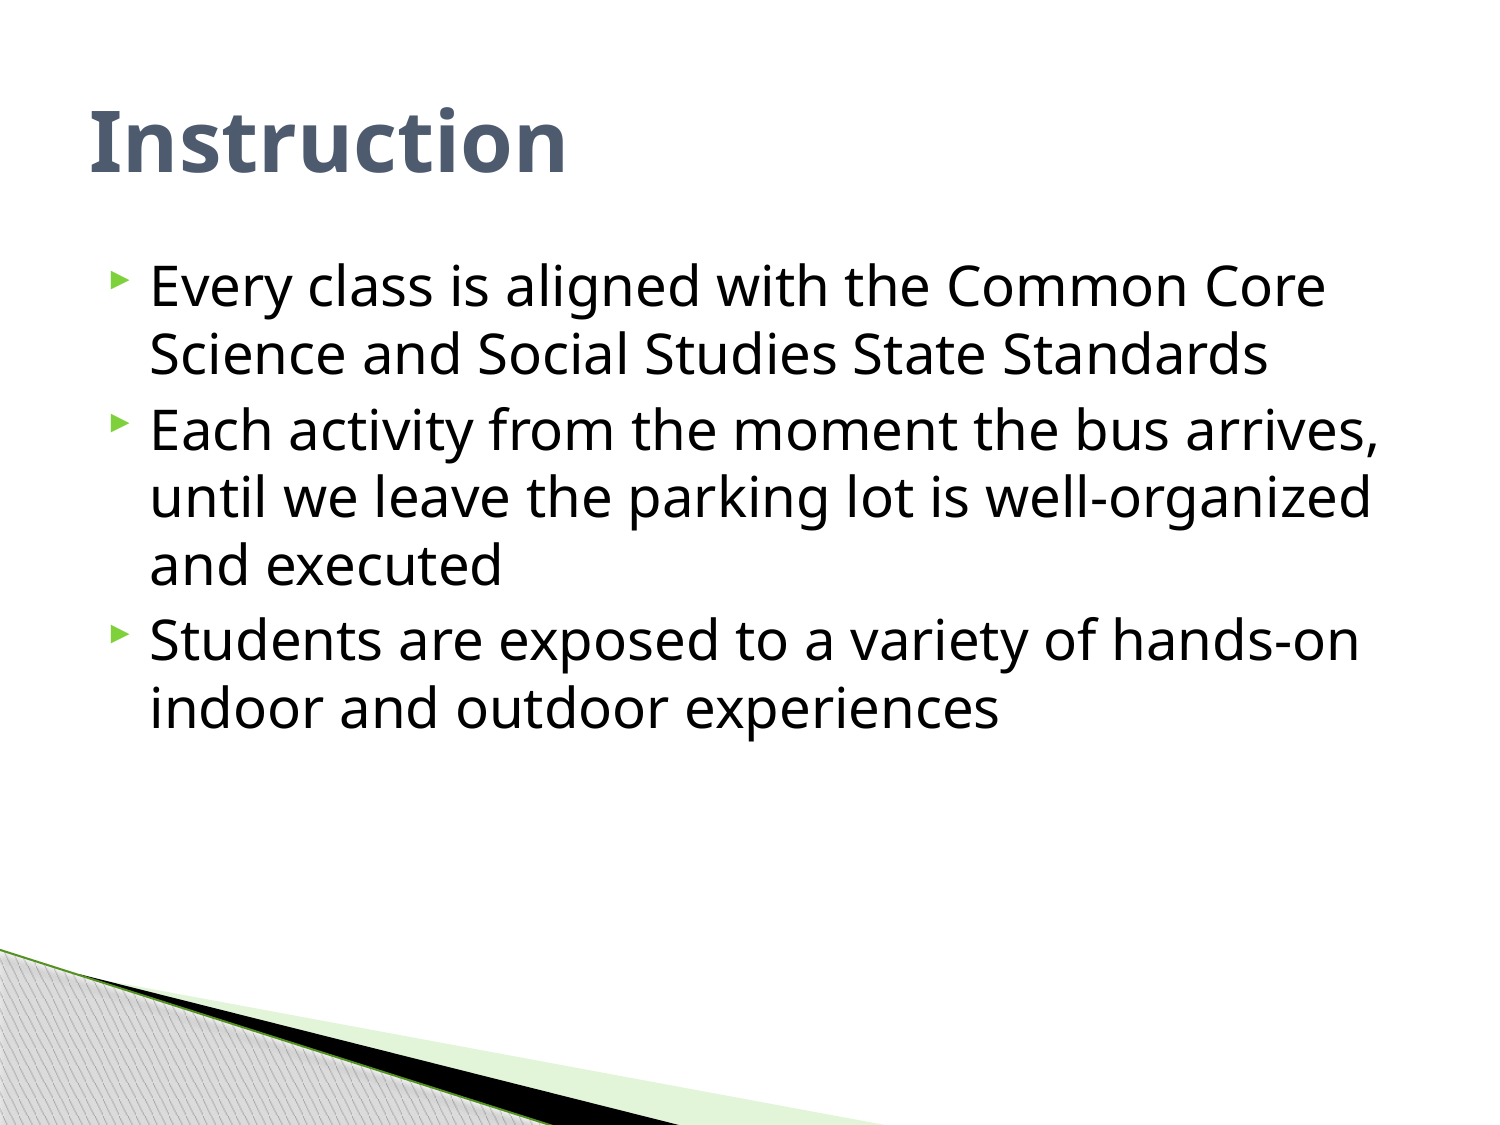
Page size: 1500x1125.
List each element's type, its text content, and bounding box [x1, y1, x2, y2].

list Every class is aligned with the Common Core Science and Social Studies State Standards Each activity from the moment the bus arrives, until we leave the parking lot is well-organized and executed Students are exposed to a variety of hands-on indoor and outdoor experiences [75, 243, 1425, 986]
title Instruction [75, 45, 1425, 233]
